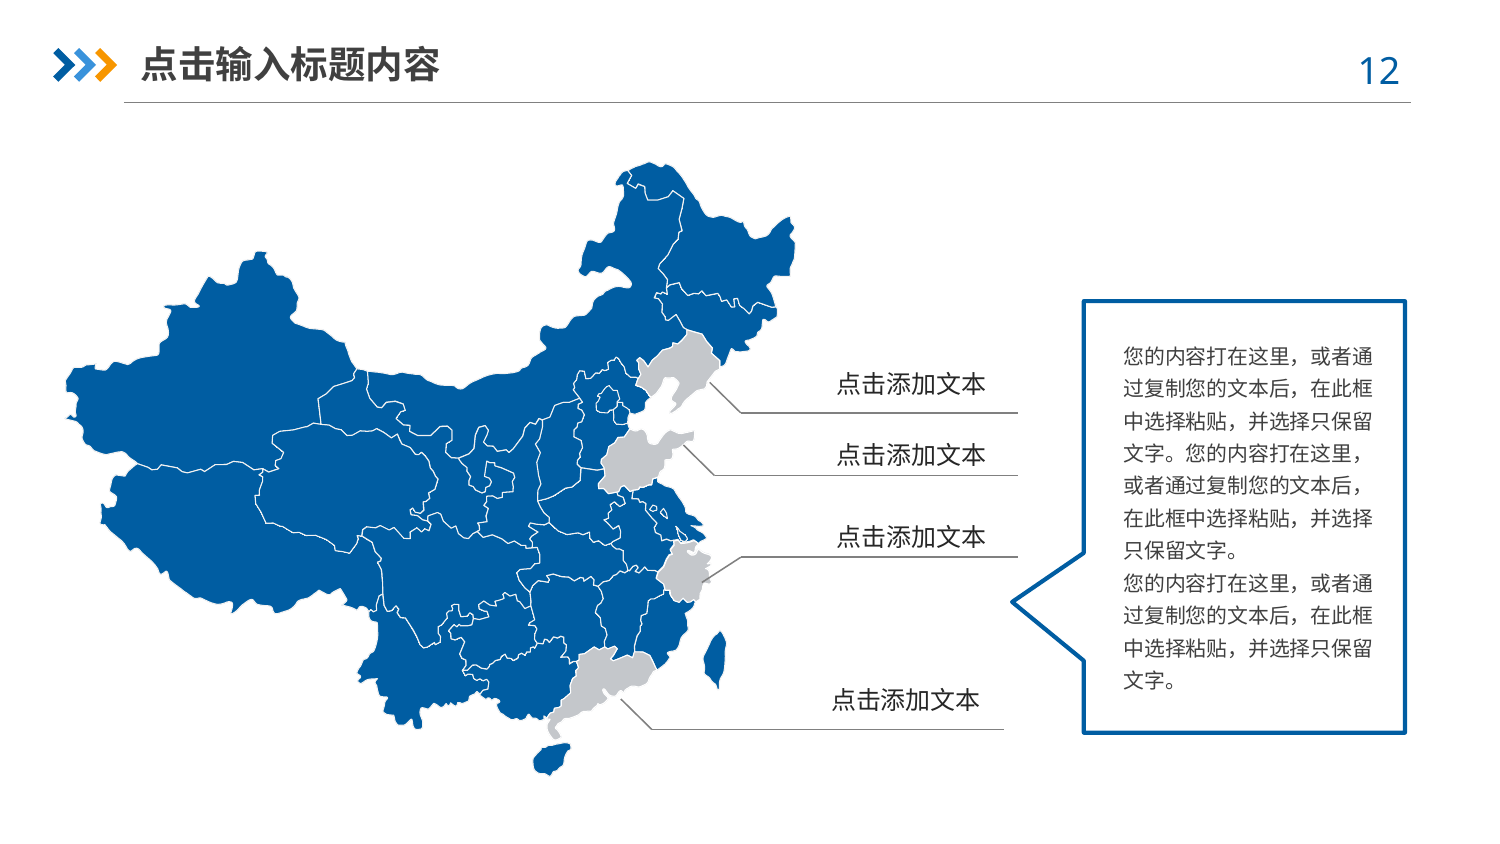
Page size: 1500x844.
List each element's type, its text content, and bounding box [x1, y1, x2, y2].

text_box 您的内容打在这里，或者通过复制您的文本后，在此框中选择粘贴，并选择只保留文字。您的内容打在这里，或者通过复制您的文本后，在此框中选择粘贴，并选择只保留文字。 您的内容打在这里，或者通过复制您的文本后，在此框中选择粘贴，并选择只保留文字。 [1112, 330, 1385, 699]
text_box 点击添加文本 [825, 515, 998, 556]
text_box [701, 557, 741, 583]
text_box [64, 161, 796, 777]
text_box 点击添加文本 [825, 362, 998, 404]
text_box 点击输入标题内容 [140, 32, 491, 95]
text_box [709, 382, 741, 414]
text_box 点击添加文本 [825, 433, 998, 474]
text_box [683, 444, 715, 476]
text_box [1010, 299, 1408, 735]
text_box 点击添加文本 [819, 679, 993, 721]
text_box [620, 698, 653, 730]
